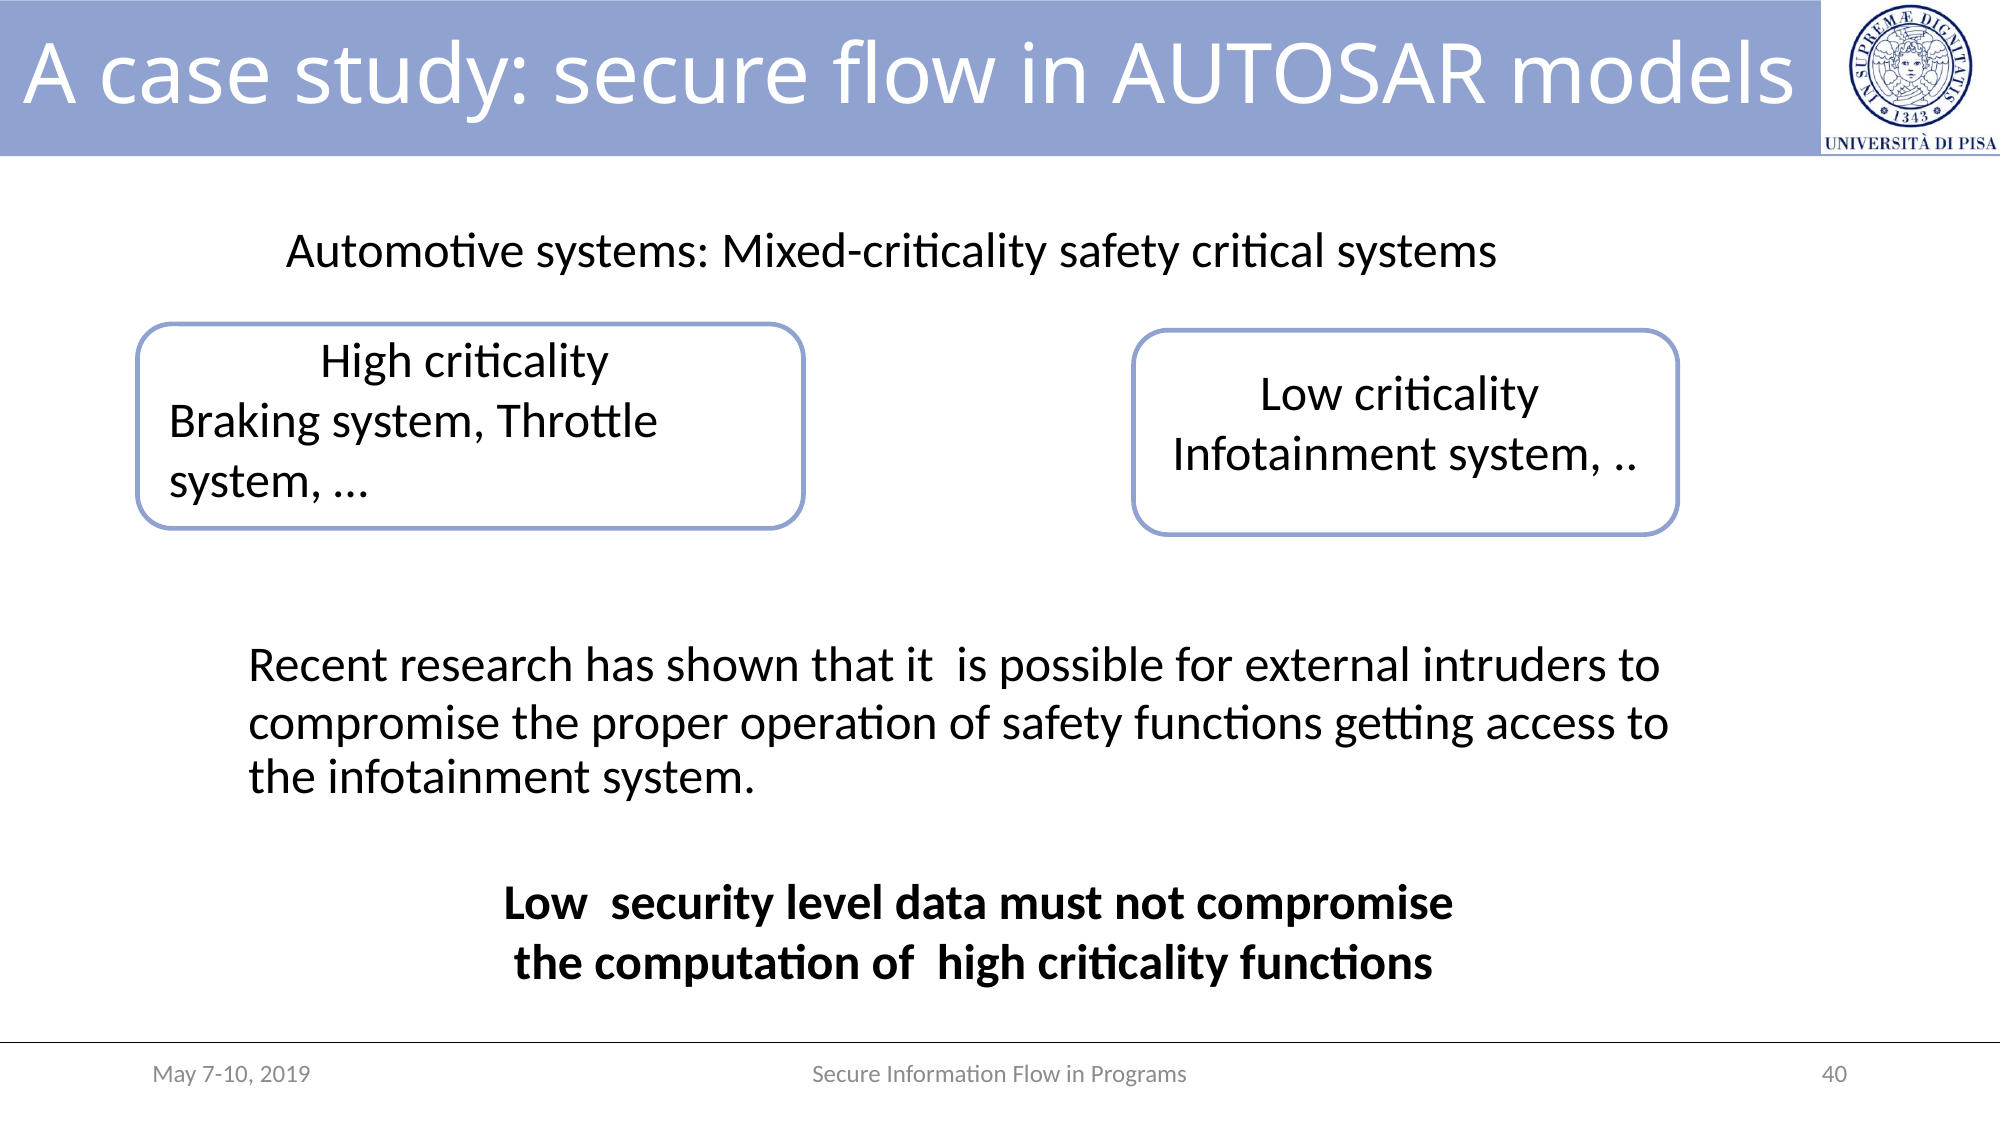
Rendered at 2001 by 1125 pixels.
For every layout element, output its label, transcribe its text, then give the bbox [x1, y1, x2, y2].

text_box [136, 322, 805, 530]
picture [1822, 0, 2000, 154]
title A case study: secure flow in AUTOSAR models [0, 0, 1822, 154]
text_box Low security level data must not compromise the computation of high criticality functions [479, 862, 1480, 998]
text_box Automotive systems: Mixed-criticality safety critical systems [271, 210, 1603, 345]
text_box High criticality Braking system, Throttle system, … [154, 320, 787, 327]
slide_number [137, 1042, 588, 1103]
slide_number 40 [1412, 1042, 1863, 1103]
text_box [1132, 329, 1679, 536]
list Recent research has shown that it is possible for external intruders to compromise the proper operation of safety functions getting access to the infotainment system. [195, 614, 1711, 819]
footer Secure Information Flow in Programs [662, 1042, 1338, 1103]
